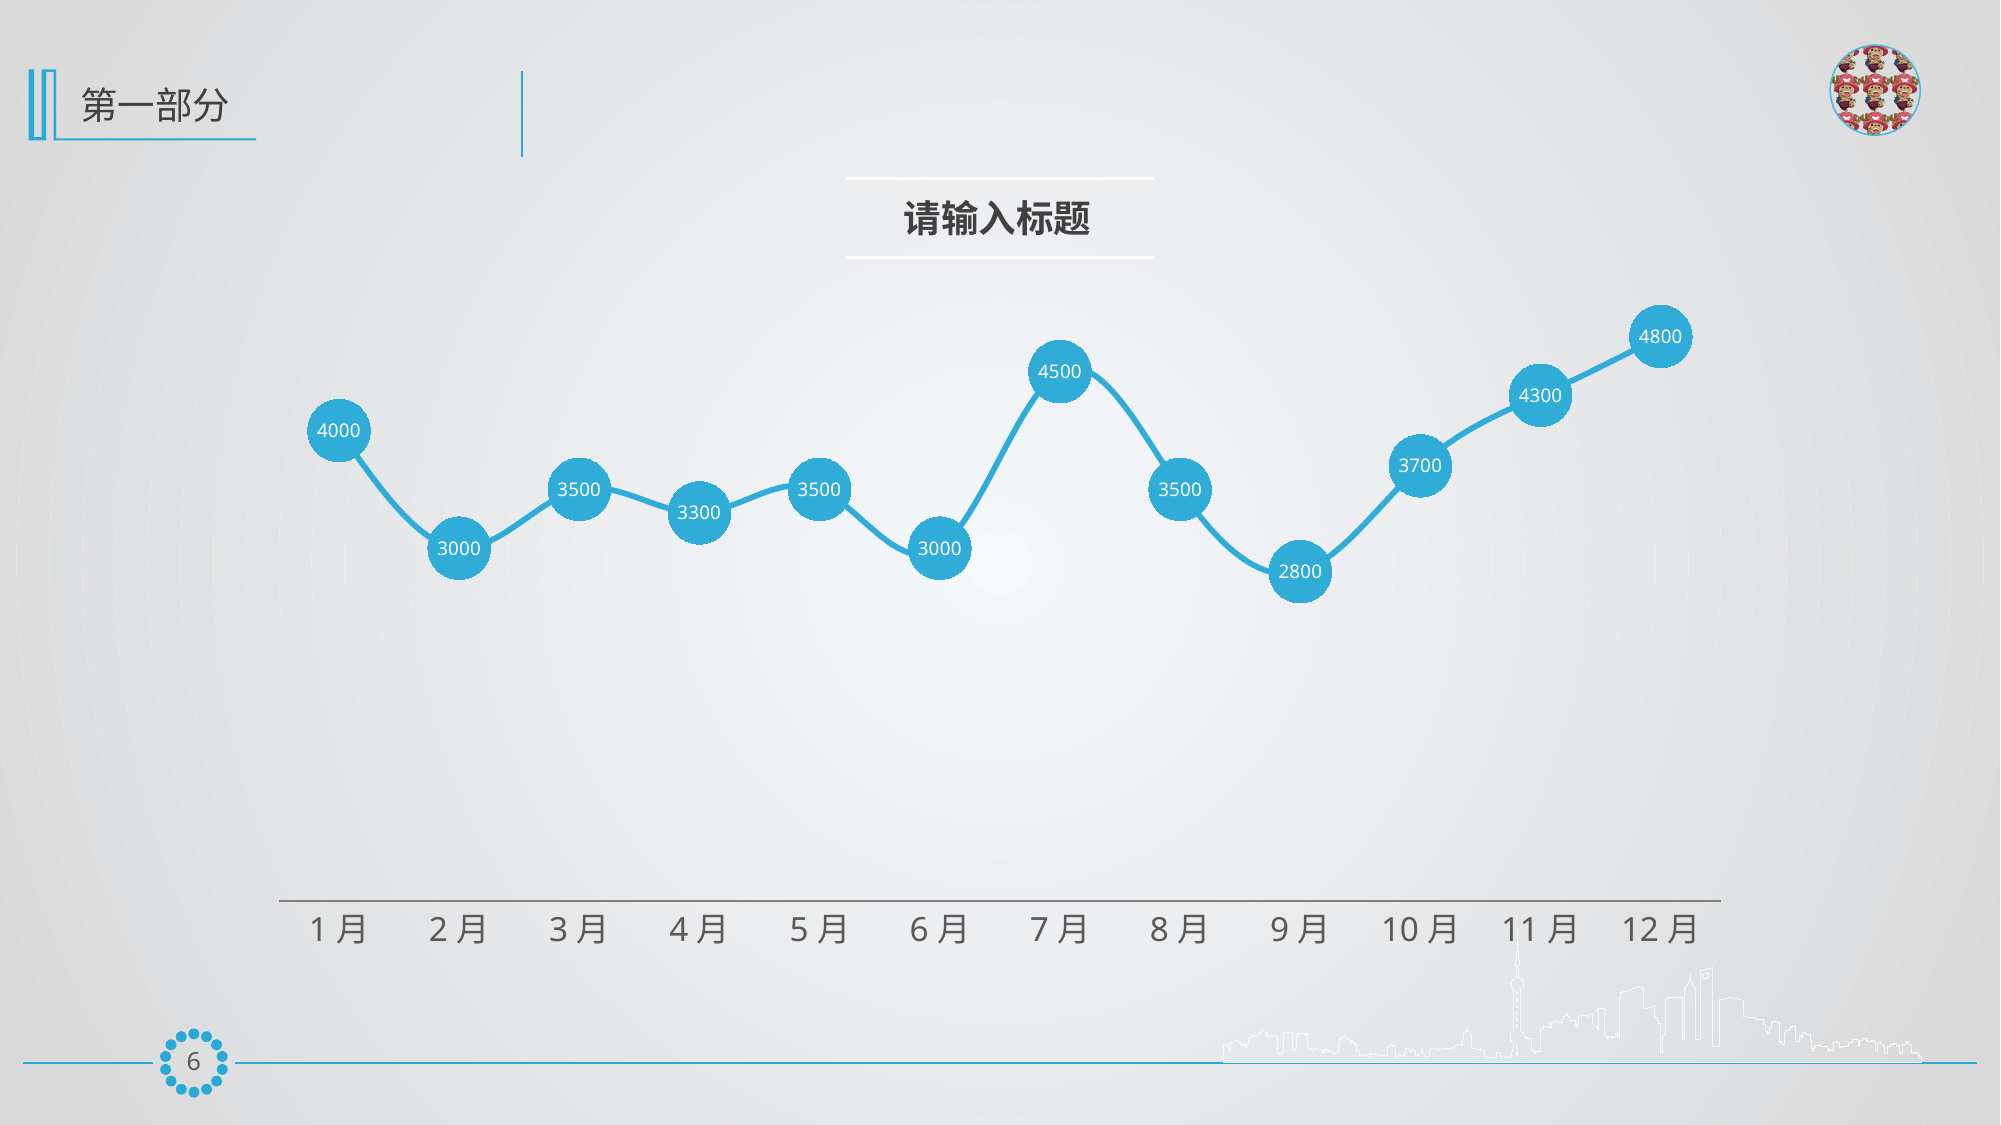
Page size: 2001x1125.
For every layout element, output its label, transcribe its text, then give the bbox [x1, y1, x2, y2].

chart [248, 299, 1752, 965]
text_box 请输入标题 [889, 187, 1111, 248]
picture [1831, 46, 1919, 134]
slide_number 5 [169, 1039, 218, 1086]
